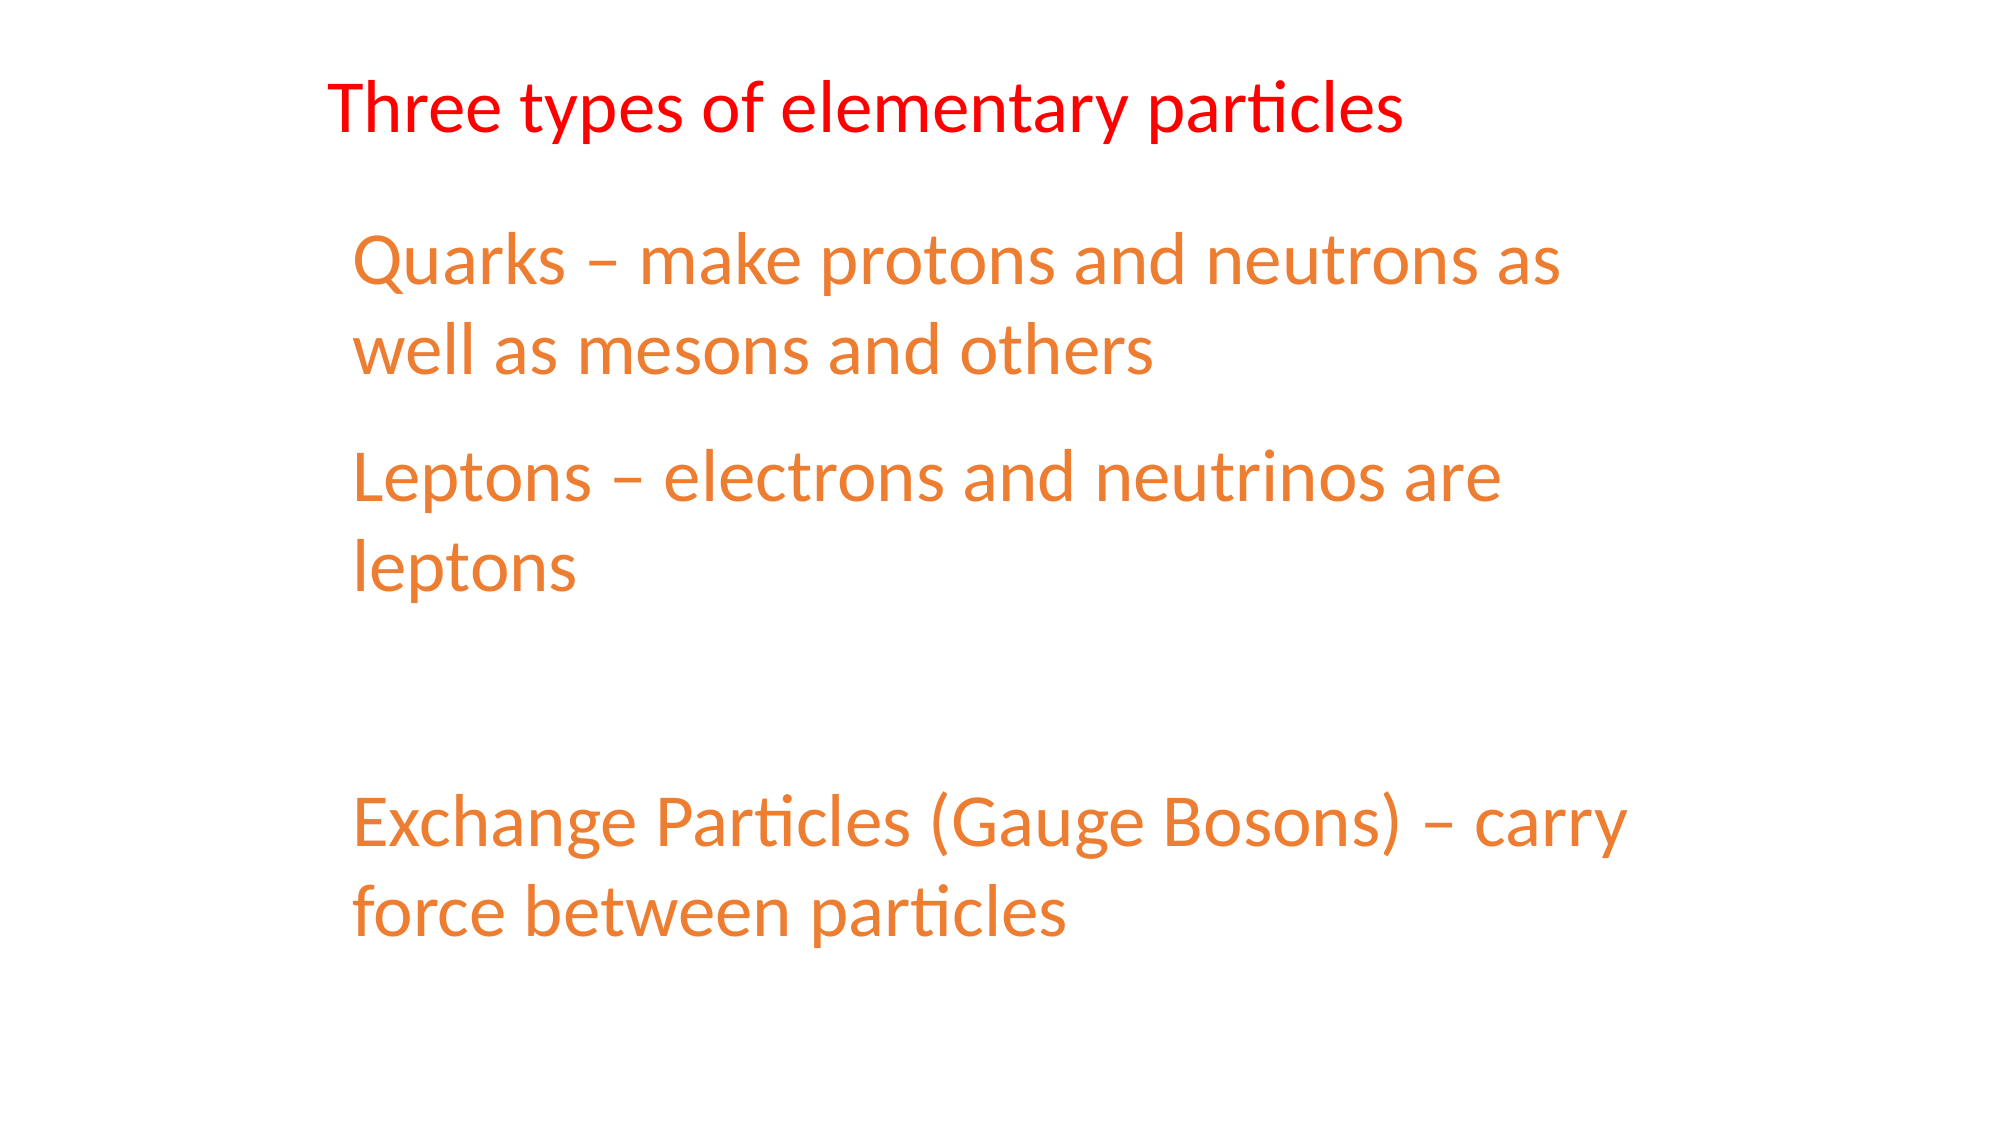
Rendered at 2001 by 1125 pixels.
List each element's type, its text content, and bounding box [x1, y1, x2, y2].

text_box Quarks – make protons and neutrons as well as mesons and others Leptons – electrons and neutrinos are leptons Exchange Particles (Gauge Bosons) – carry force between particles [337, 202, 1700, 960]
text_box Three types of elementary particles [312, 49, 1700, 155]
